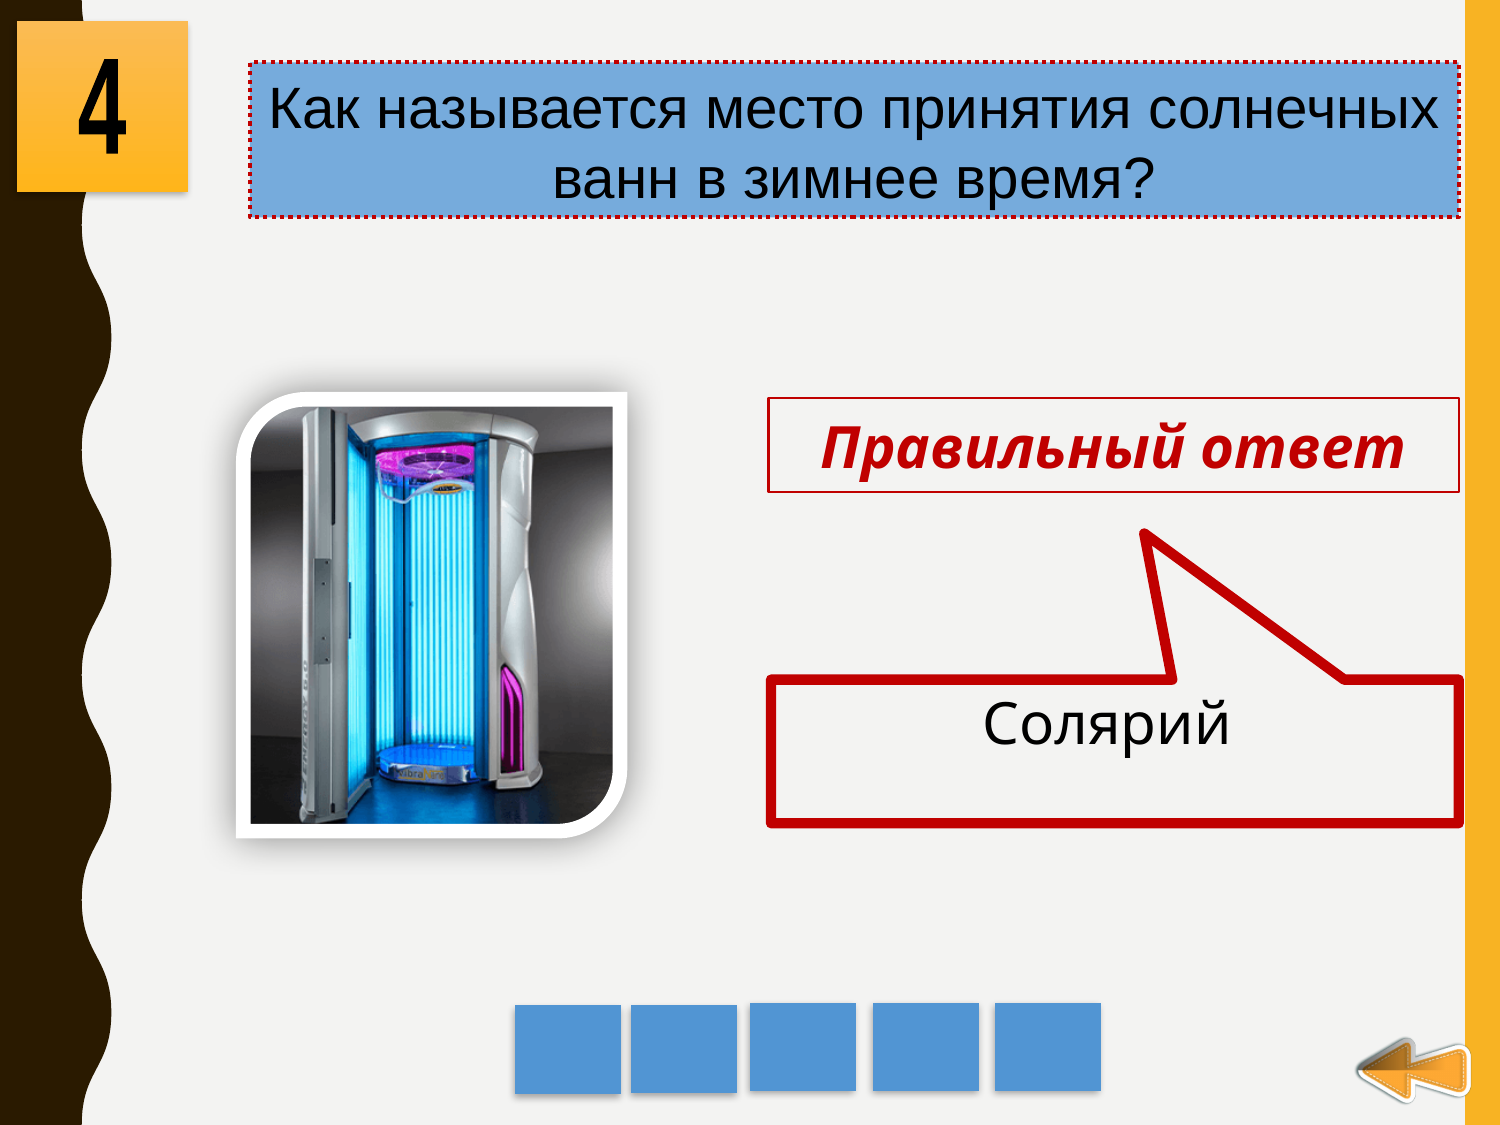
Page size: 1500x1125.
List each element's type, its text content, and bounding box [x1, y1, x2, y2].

text_box Правильный ответ [767, 397, 1460, 493]
picture [1352, 1036, 1472, 1106]
text_box [630, 1004, 737, 1094]
text_box [514, 1005, 622, 1094]
picture [243, 399, 620, 832]
text_box [872, 1002, 979, 1091]
text_box [750, 1002, 857, 1091]
text_box [995, 1002, 1102, 1091]
text_box Как называется место принятия солнечных ванн в зимнее время? [249, 62, 1459, 218]
text_box Солярий [769, 532, 1460, 825]
text_box [16, 20, 188, 193]
